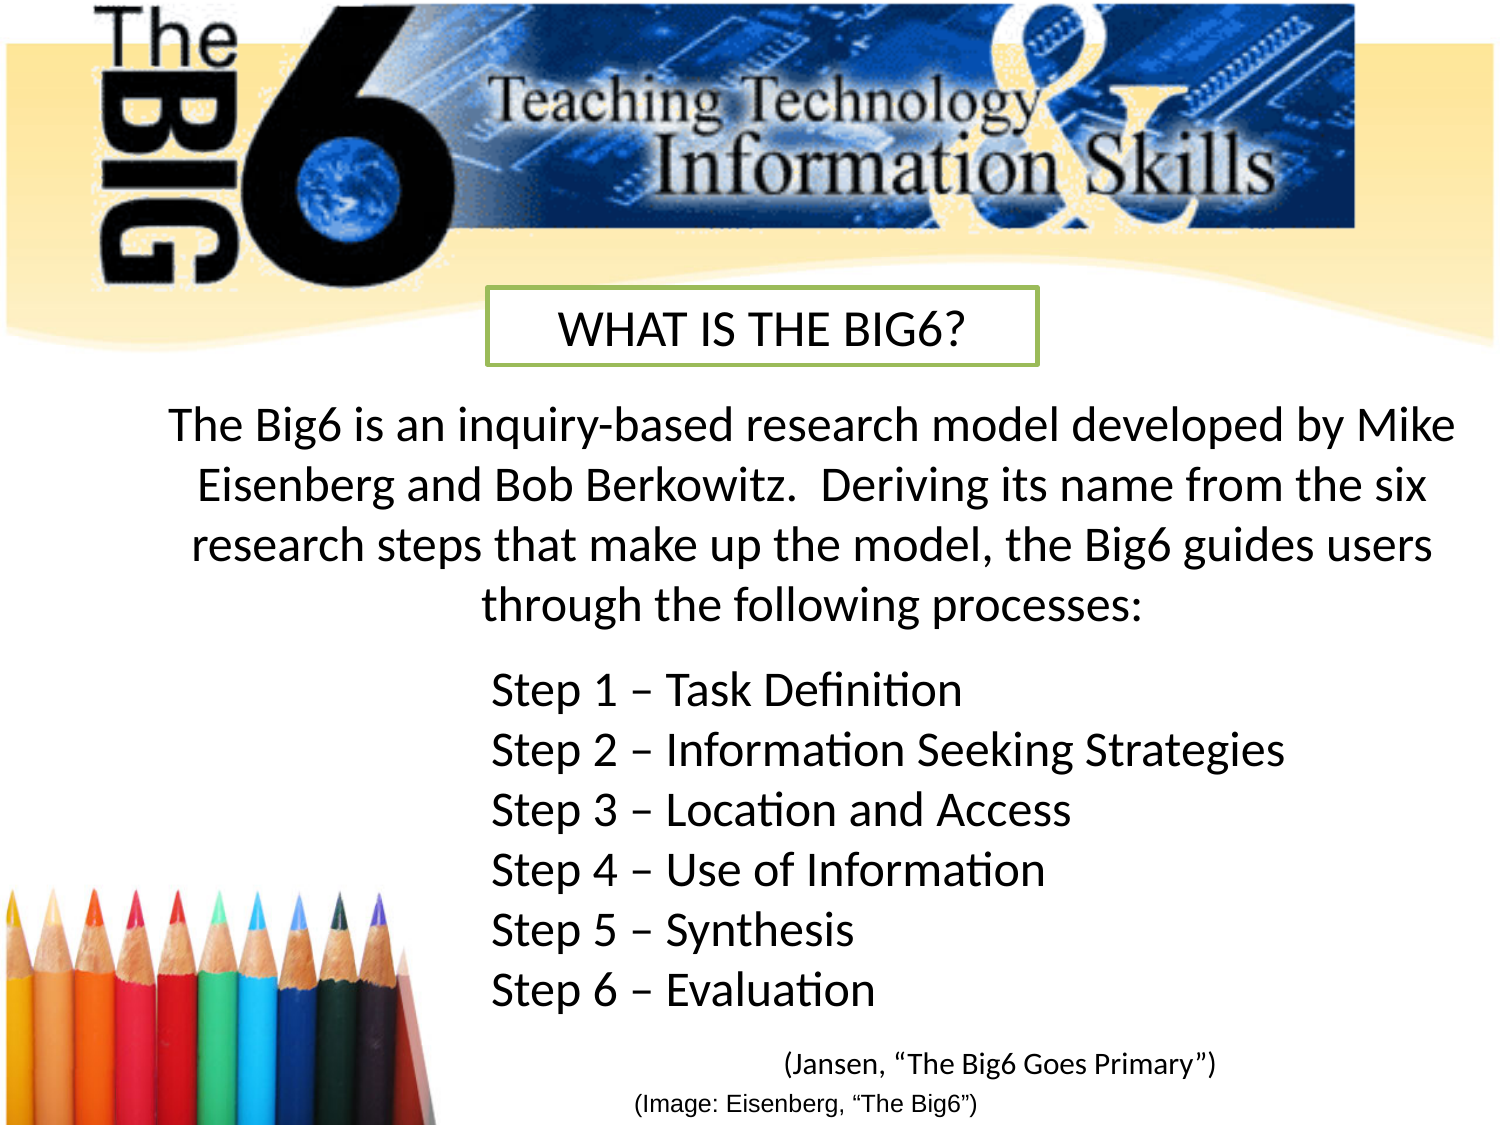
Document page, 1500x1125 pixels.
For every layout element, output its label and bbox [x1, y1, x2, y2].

picture [87, 0, 1369, 301]
text_box [0, 37, 1500, 1125]
